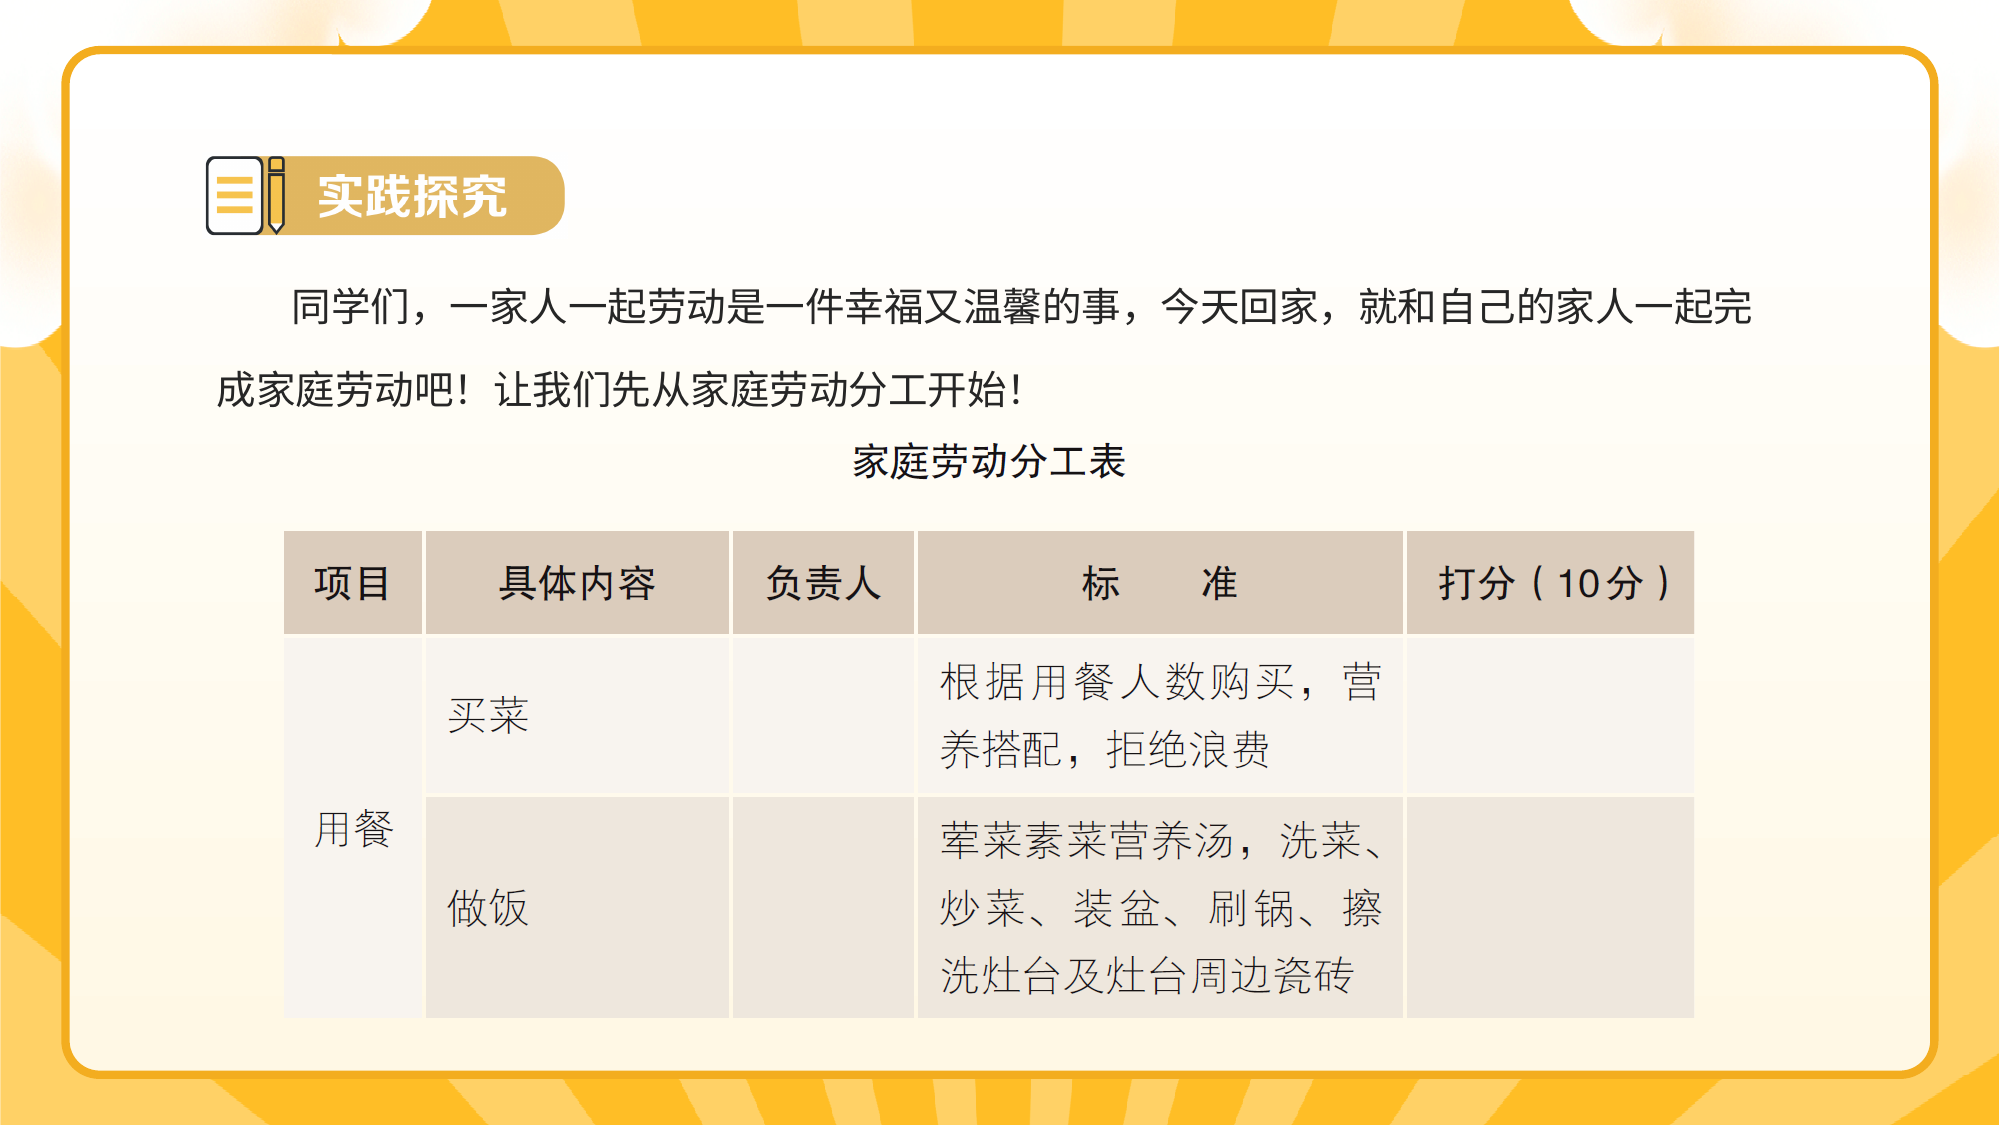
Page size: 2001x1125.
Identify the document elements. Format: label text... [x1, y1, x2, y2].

picture [0, 0, 2000, 1125]
text_box 同学们，一家人一起劳动是一件幸福又温馨的事，今天回家，就和自己的家人一起完成家庭劳动吧！让我们先从家庭劳动分工开始！ [202, 238, 1800, 420]
